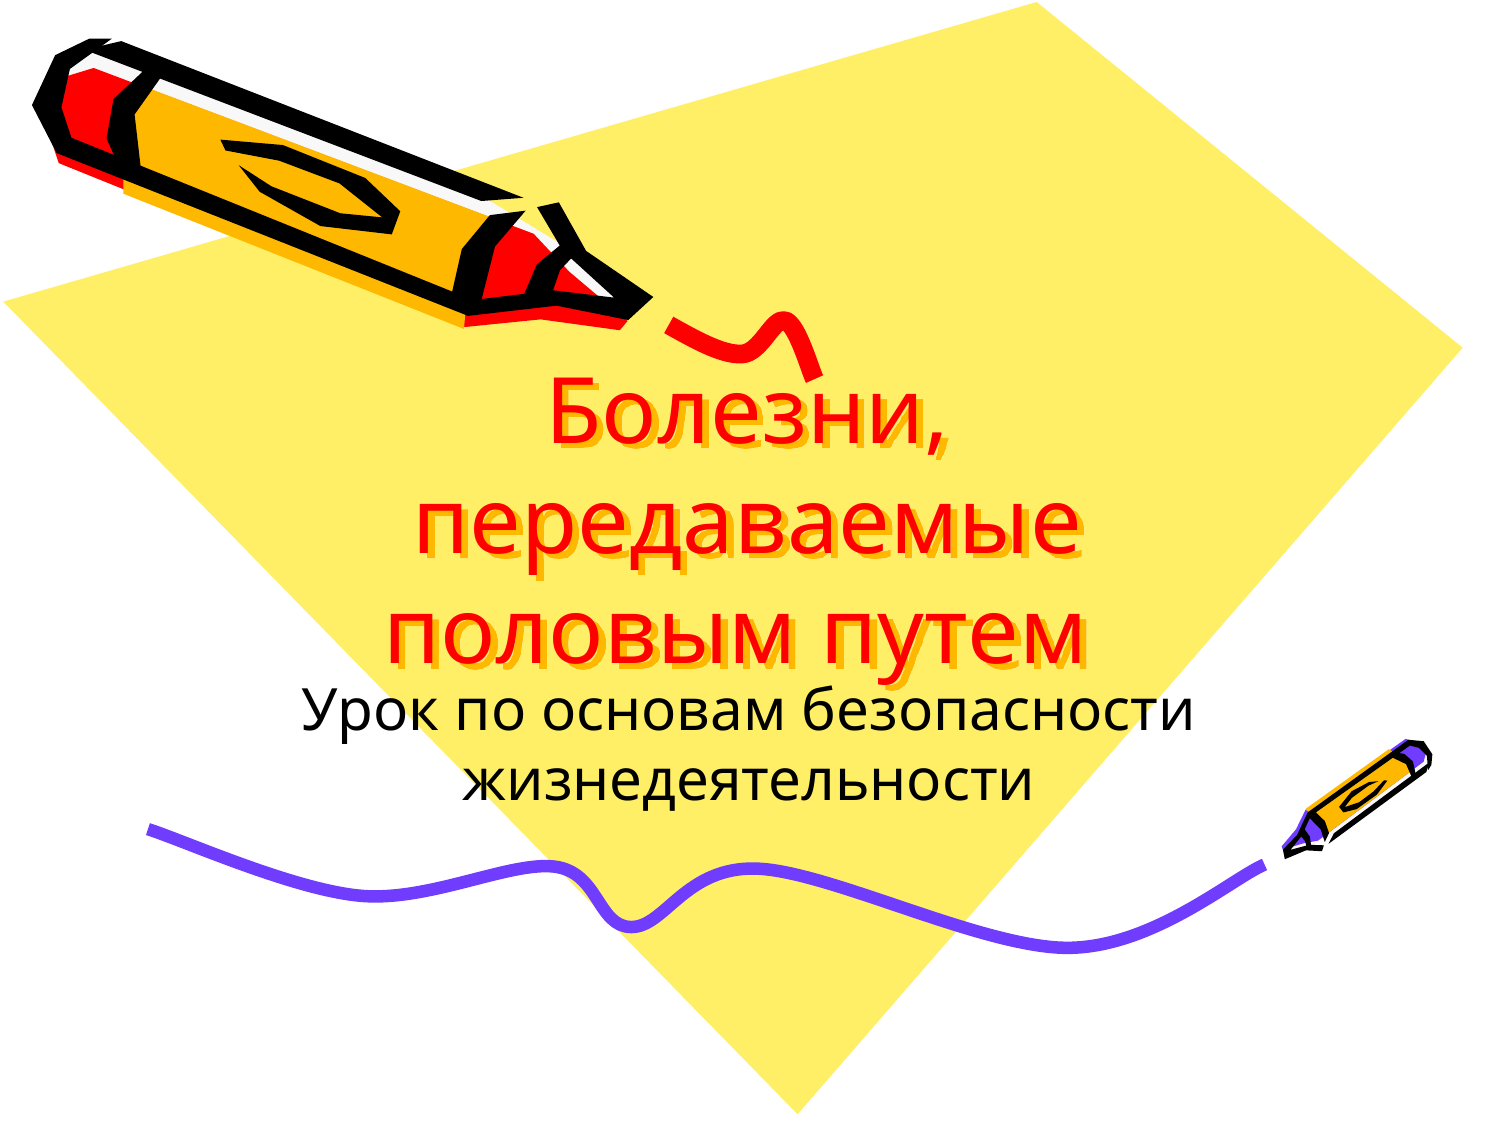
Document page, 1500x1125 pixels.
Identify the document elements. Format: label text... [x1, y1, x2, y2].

subtitle Урок по основам безопасности жизнедеятельности [253, 664, 1244, 830]
title Болезни, передаваемые половым путем [222, 316, 1273, 690]
